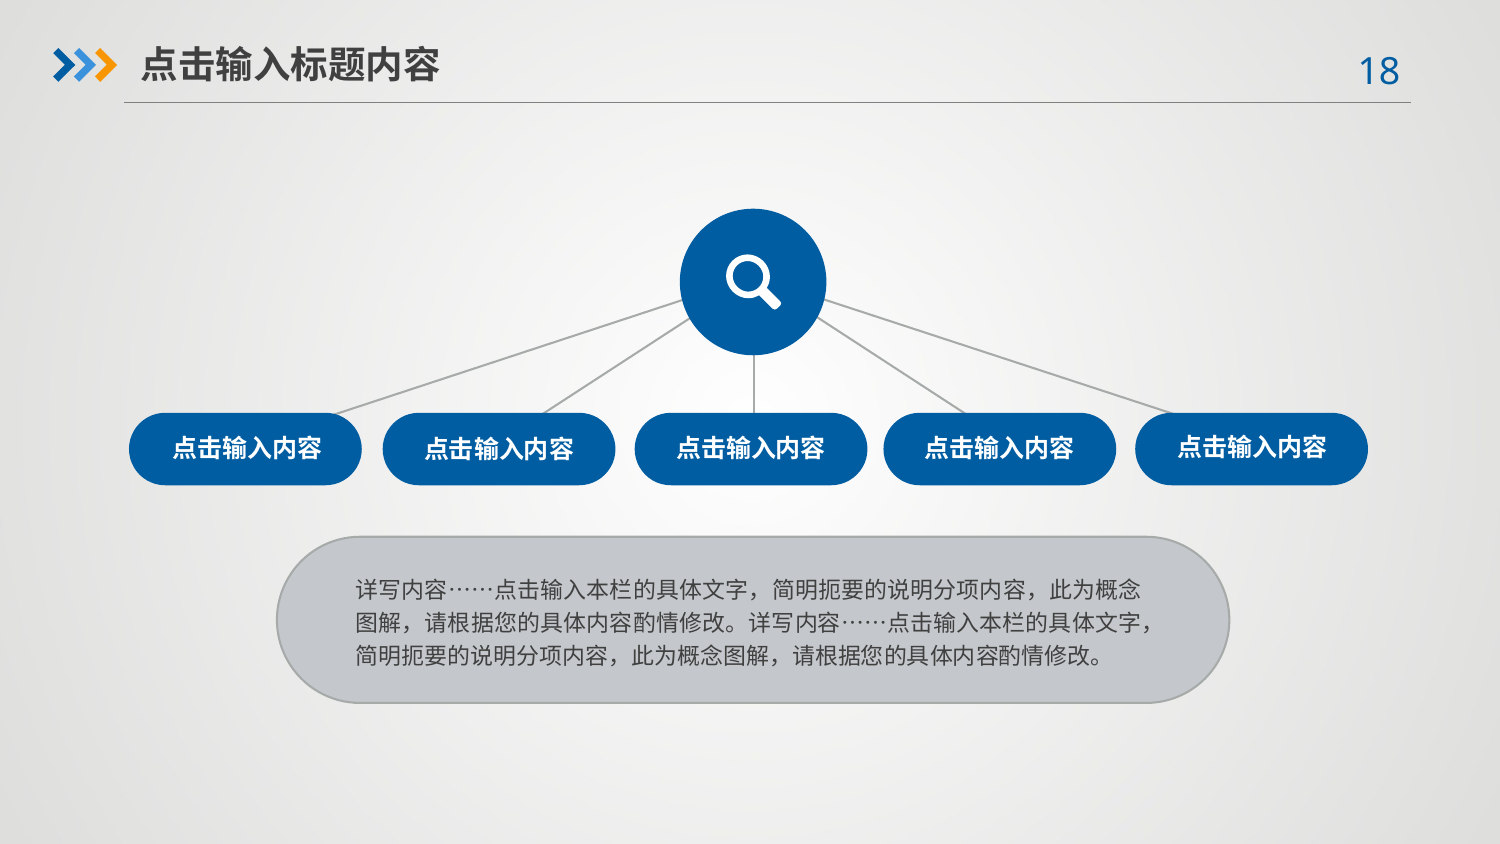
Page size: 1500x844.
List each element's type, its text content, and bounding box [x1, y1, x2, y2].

text_box 点击输入内容 [635, 423, 867, 475]
text_box 详写内容……点击输入本栏的具体文字，简明扼要的说明分项内容，此为概念图解，请根据您的具体内容酌情修改。详写内容……点击输入本栏的具体文字，简明扼要的说明分项内容，此为概念图解，请根据您的具体内容酌情修改。 [355, 573, 1143, 667]
picture [0, 0, 1500, 844]
text_box 点击输入内容 [131, 423, 363, 475]
text_box [894, 475, 1106, 486]
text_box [679, 208, 827, 356]
text_box [1146, 412, 1357, 423]
text_box [276, 536, 1230, 703]
text_box [894, 412, 1106, 423]
text_box 点击输入内容 [884, 423, 1116, 475]
text_box [139, 475, 351, 486]
text_box [140, 412, 351, 423]
text_box 点击输入标题内容 [140, 32, 491, 95]
text_box 点击输入内容 [1136, 423, 1368, 474]
text_box [645, 412, 857, 423]
text_box [1145, 474, 1358, 486]
text_box [393, 412, 605, 423]
text_box [645, 475, 857, 486]
text_box 点击输入内容 [383, 423, 615, 475]
text_box [393, 475, 605, 486]
